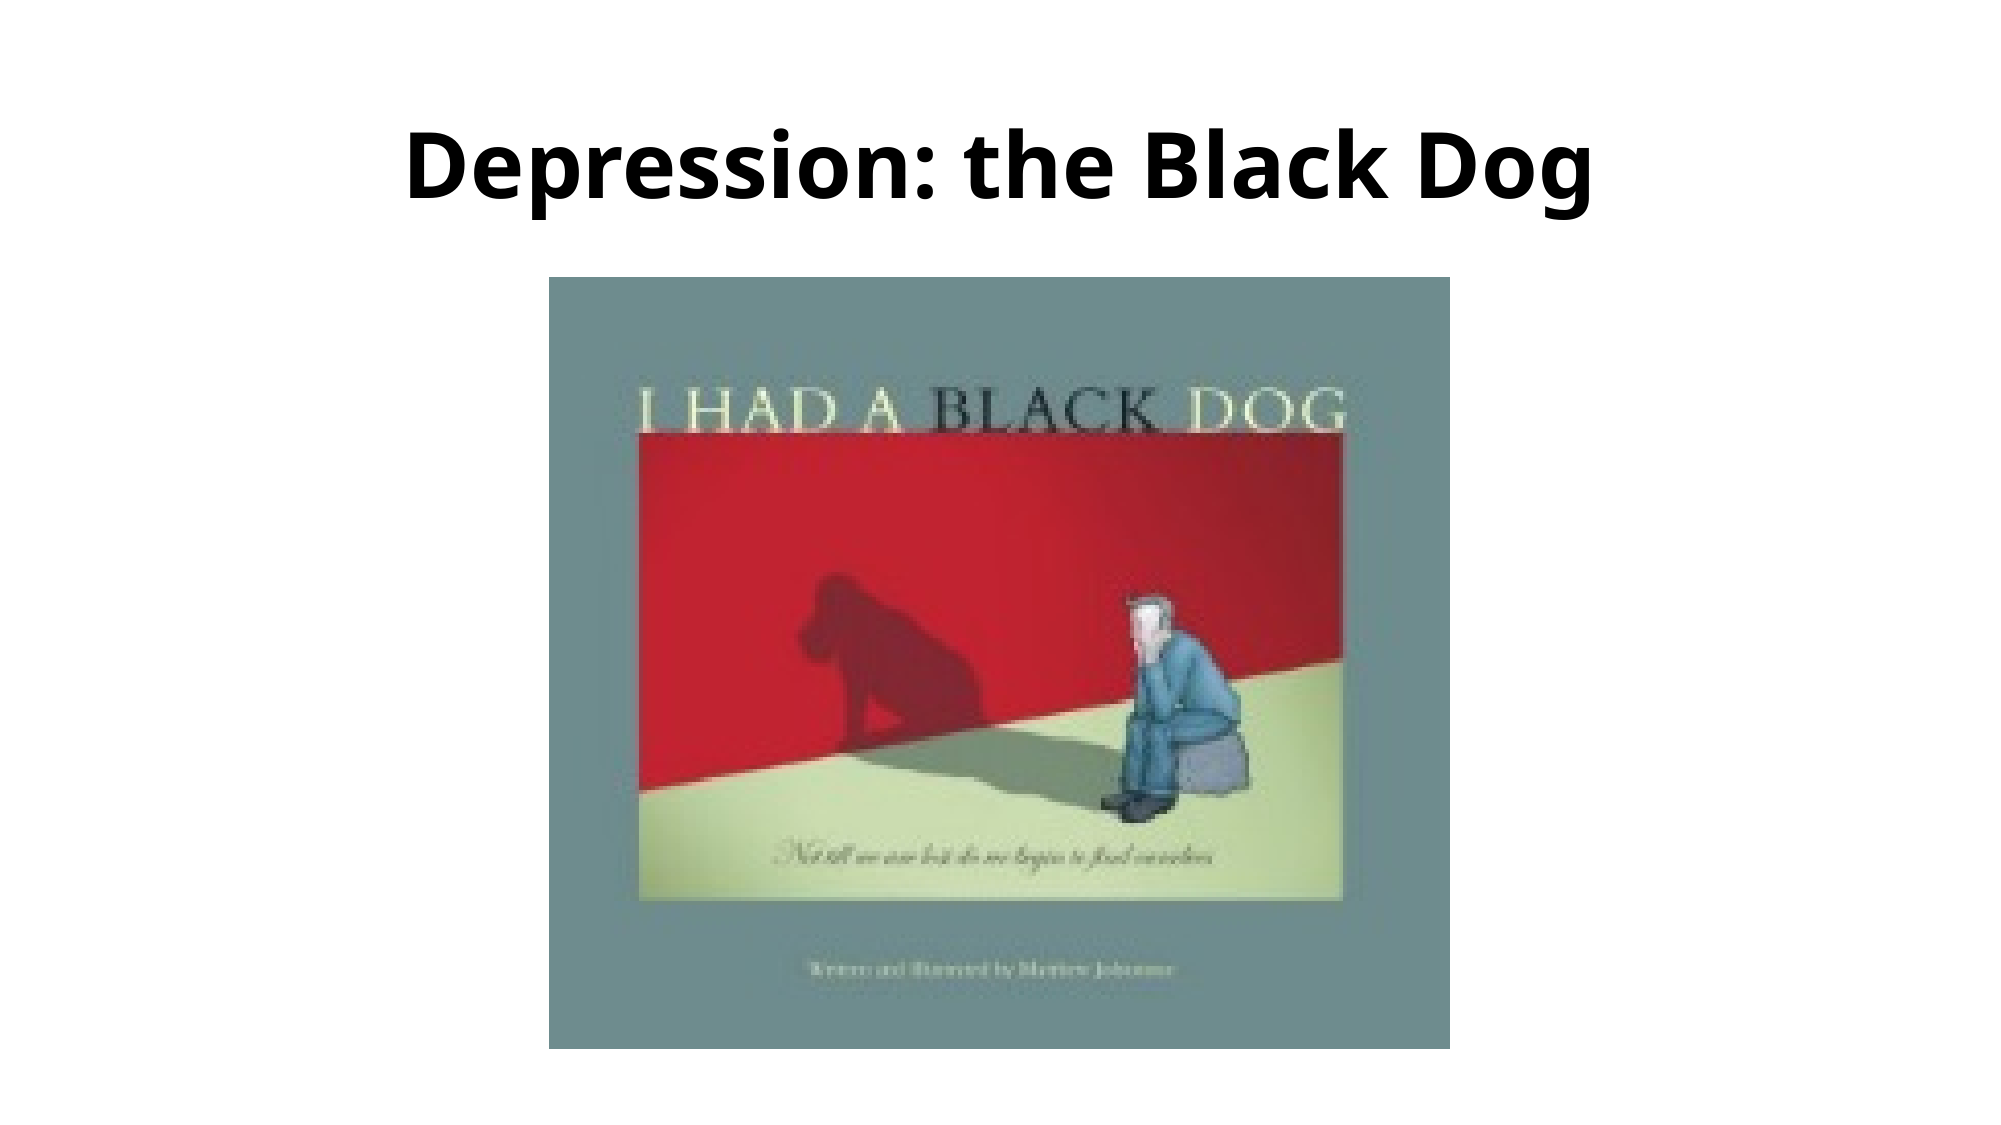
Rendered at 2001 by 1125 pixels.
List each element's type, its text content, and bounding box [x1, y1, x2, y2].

title Depression: the Black Dog [137, 59, 1863, 278]
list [549, 277, 1450, 1049]
